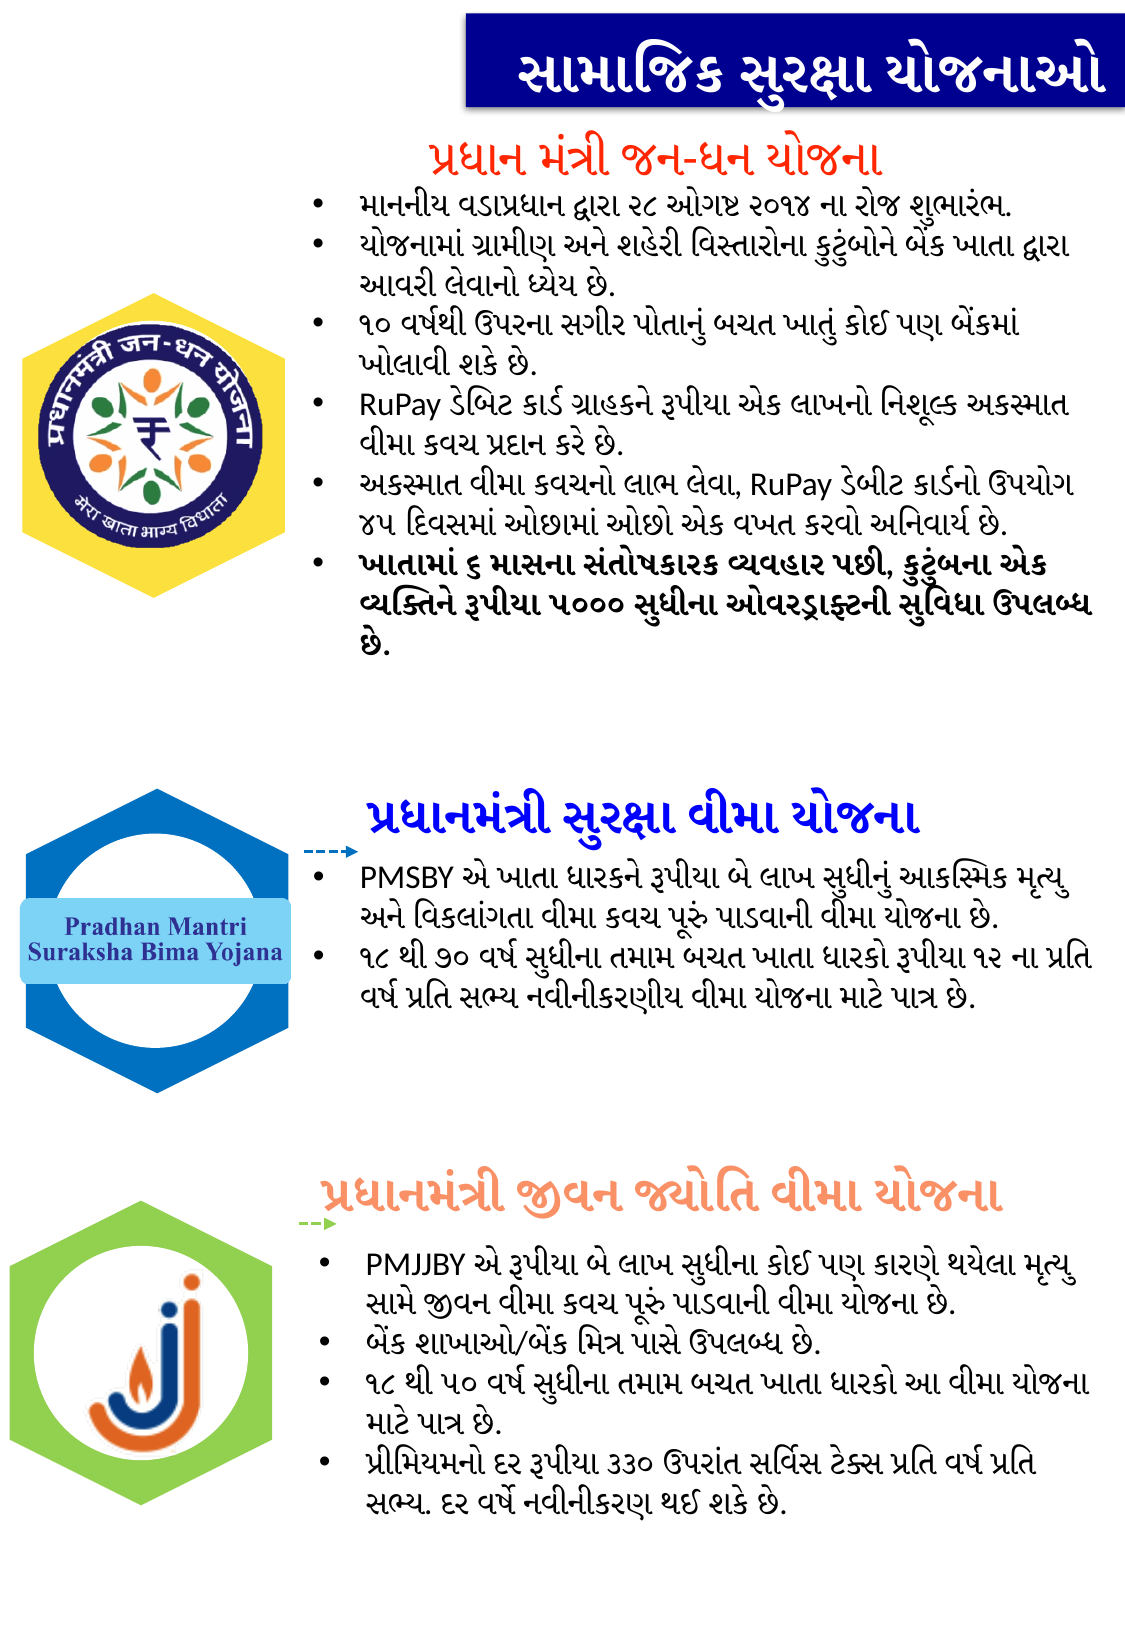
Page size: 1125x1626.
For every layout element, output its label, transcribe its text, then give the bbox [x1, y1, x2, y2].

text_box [9, 1200, 337, 1506]
text_box પ્રધાનમંત્રી સુરક્ષા વીમા યોજના [352, 776, 1084, 848]
picture [19, 897, 292, 984]
text_box માનનીય વડાપ્રધાન દ્વારા ૨૮ ઓગષ્ટ ૨૦૧૪ ના રોજ શુભારંભ. યોજનામાં ગ્રામીણ અને શહેરી વિસ્તારોના કુટુંબોને બેંક ખાતા દ્વારા આવરી લેવાનો ધ્યેય છે. ૧૦ વર્ષથી ઉપરના સગીર પોતાનું બચત ખાતું કોઈ પણ બેંકમાં ખોલાવી શકે છે. RuPay ડેબિટ કાર્ડ ગ્રાહકને રૂપીયા એક લાખનો નિશૂલ્ક અકસ્માત વીમા કવચ પ્રદાન કરે છે. અકસ્માત વીમા કવચનો લાભ લેવા, RuPay ડેબીટ કાર્ડનો ઉપયોગ ૪૫ દિવસમાં ઓછામાં ઓછો એક વખત કરવો અનિવાર્ય છે. ખાતામાં ૬ માસના સંતોષકારક વ્યવહાર પછી, કુટુંબના એક વ્યક્તિને રૂપીયા ૫૦૦૦ સુધીના ઓવરડ્રાફ્ટની સુવિધા ઉપલબ્ધ છે. [297, 175, 1125, 670]
text_box PMJJBY એ રૂપીયા બે લાખ સુધીના કોઈ પણ કારણે થયેલા મૃત્યુ સામે જીવન વીમા કવચ પૂરું પાડવાની વીમા યોજના છે. બેંક શાખાઓ/બેંક મિત્ર પાસે ઉપલબ્ધ છે. ૧૮ થી ૫૦ વર્ષ સુધીના તમામ બચત ખાતા ધારકો આ વીમા યોજના માટે પાત્ર છે. પ્રીમિયમનો દર રૂપીયા ૩૩૦ ઉપરાંત સર્વિસ ટેક્સ પ્રતિ વર્ષ પ્રતિ સભ્ય. દર વર્ષે નવીનીકરણ થઈ શકે છે. [304, 1234, 1115, 1529]
text_box PMSBY એ ખાતા ધારકને રૂપીયા બે લાખ સુધીનું આકસ્મિક મૃત્યુ અને વિકલાંગતા વીમા કવચ પૂરું પાડવાની વીમા યોજના છે. ૧૮ થી ૭૦ વર્ષ સુધીના તમામ બચત ખાતા ધારકો રૂપીયા ૧૨ ના પ્રતિ વર્ષ પ્રતિ સભ્ય નવીનીકરણીય વીમા યોજના માટે પાત્ર છે. [363, 848, 1112, 1023]
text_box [22, 292, 286, 599]
text_box [465, 13, 1125, 108]
text_box પ્રધાન મંત્રી જન-ધન યોજના [415, 118, 896, 175]
text_box પ્રધાનમંત્રી જીવન જ્યોતિ વીમા યોજના [306, 1153, 1125, 1229]
picture [80, 1265, 222, 1461]
text_box સામાજિક સુરક્ષા યોજનાઓ [503, 27, 1119, 112]
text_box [25, 788, 359, 1094]
